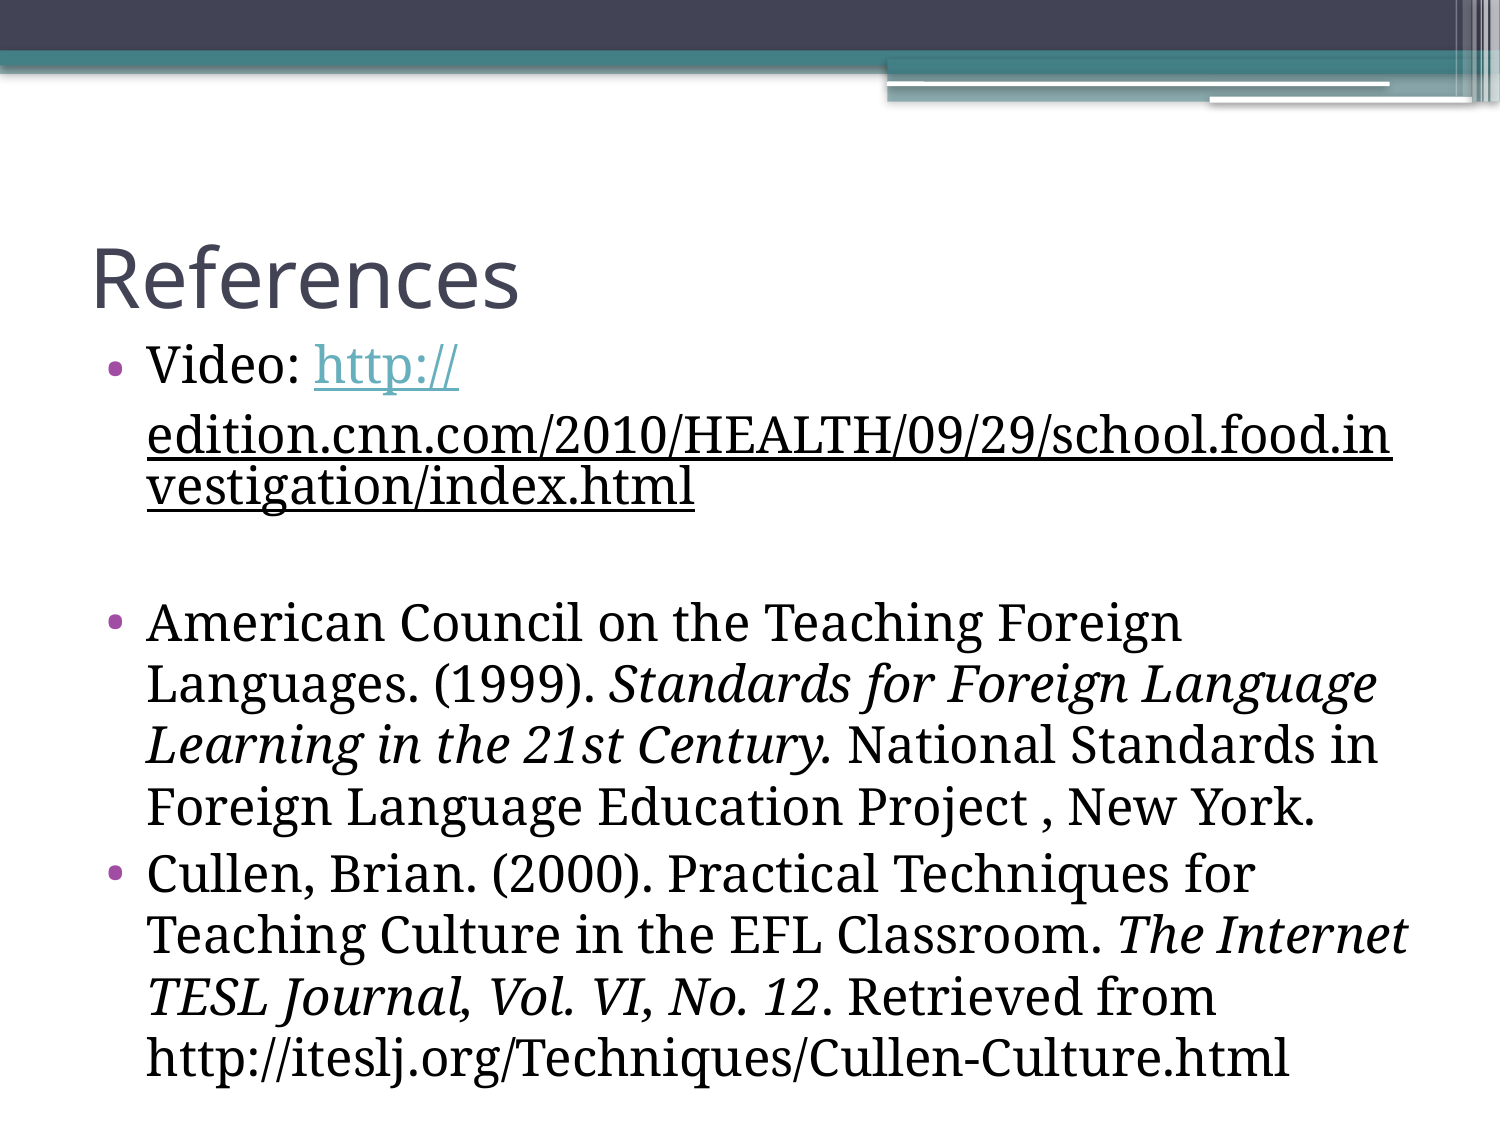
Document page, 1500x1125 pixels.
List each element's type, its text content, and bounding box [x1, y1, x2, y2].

title References [75, 187, 1425, 324]
list Video: http://edition.cnn.com/2010/HEALTH/09/29/school.food.investigation/index.html American Council on the Teaching Foreign Languages. (1999). Standards for Foreign Language Learning in the 21st Century. National Standards in Foreign Language Education Project , New York. Cullen, Brian. (2000). Practical Techniques for Teaching Culture in the EFL Classroom. The Internet TESL Journal, Vol. VI, No. 12. Retrieved from http://iteslj.org/Techniques/Cullen-Culture.html [75, 324, 1425, 1079]
